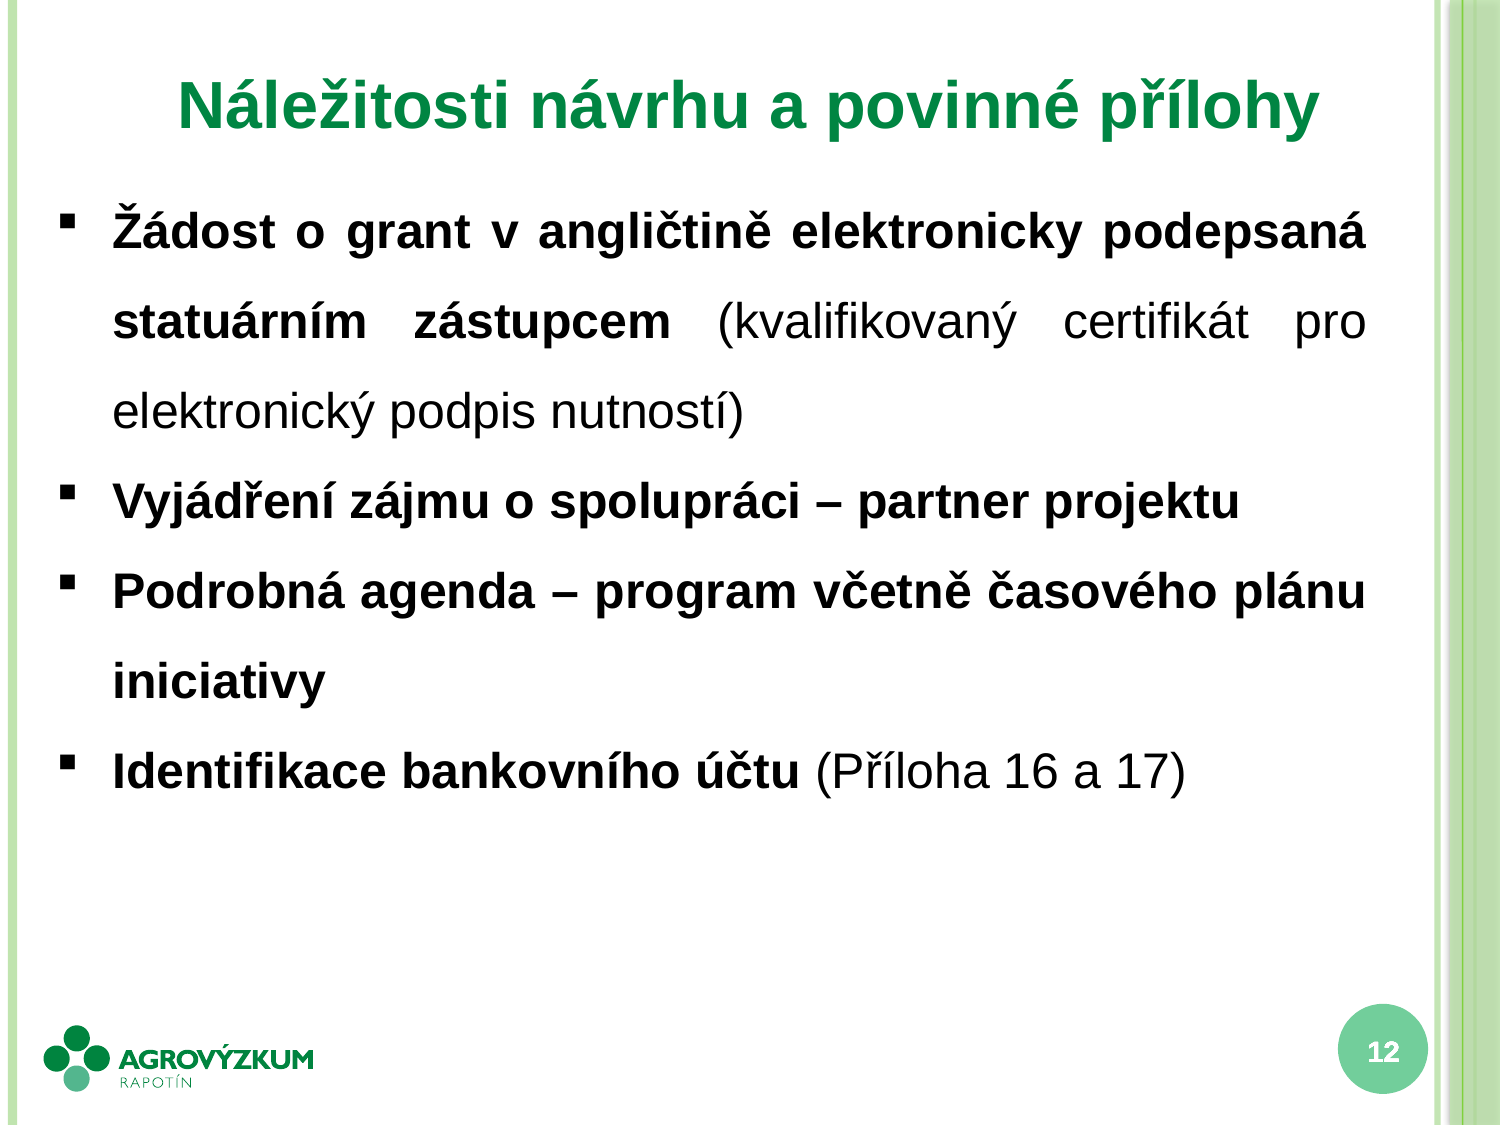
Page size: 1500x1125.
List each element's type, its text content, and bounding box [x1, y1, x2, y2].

text_box 12 [1333, 1008, 1434, 1094]
text_box Žádost o grant v angličtině elektronicky podepsaná statuárním zástupcem (kvalifikovaný certifikát pro elektronický podpis nutností) Vyjádření zájmu o spolupráci – partner projektu Podrobná agenda – program včetně časového plánu iniciativy Identifikace bankovního účtu (Příloha 16 a 17) [41, 160, 1382, 806]
text_box Náležitosti návrhu a povinné přílohy [0, 54, 1500, 150]
